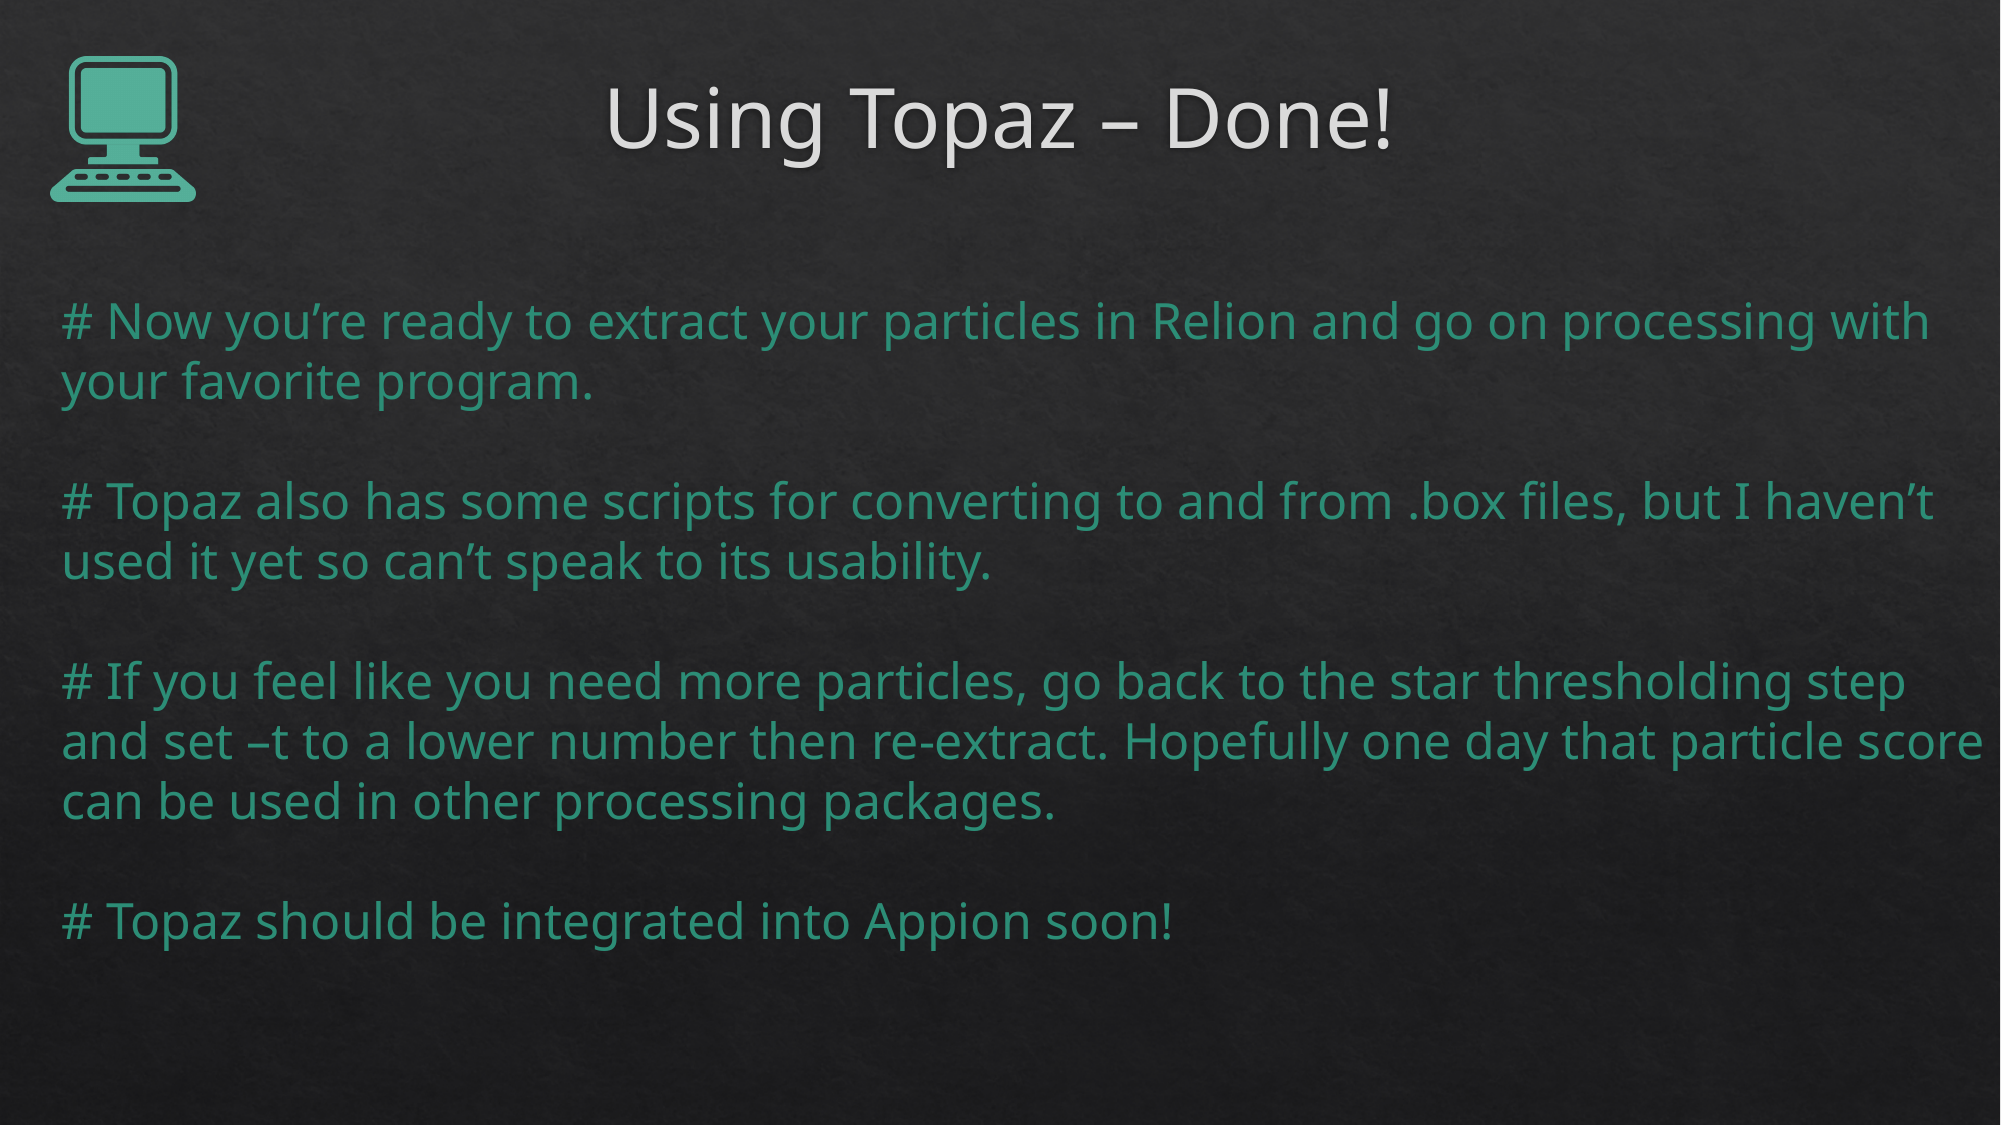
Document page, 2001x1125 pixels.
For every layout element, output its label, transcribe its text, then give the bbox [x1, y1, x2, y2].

picture [49, 56, 196, 202]
title Using Topaz – Done! [149, 35, 1849, 195]
text_box # Now you’re ready to extract your particles in Relion and go on processing with your favorite program. # Topaz also has some scripts for converting to and from .box files, but I haven’t used it yet so can’t speak to its usability. # If you feel like you need more particles, go back to the star thresholding step and set –t to a lower number then re-extract. Hopefully one day that particle score can be used in other processing packages. # Topaz should be integrated into Appion soon! [46, 282, 2000, 1017]
